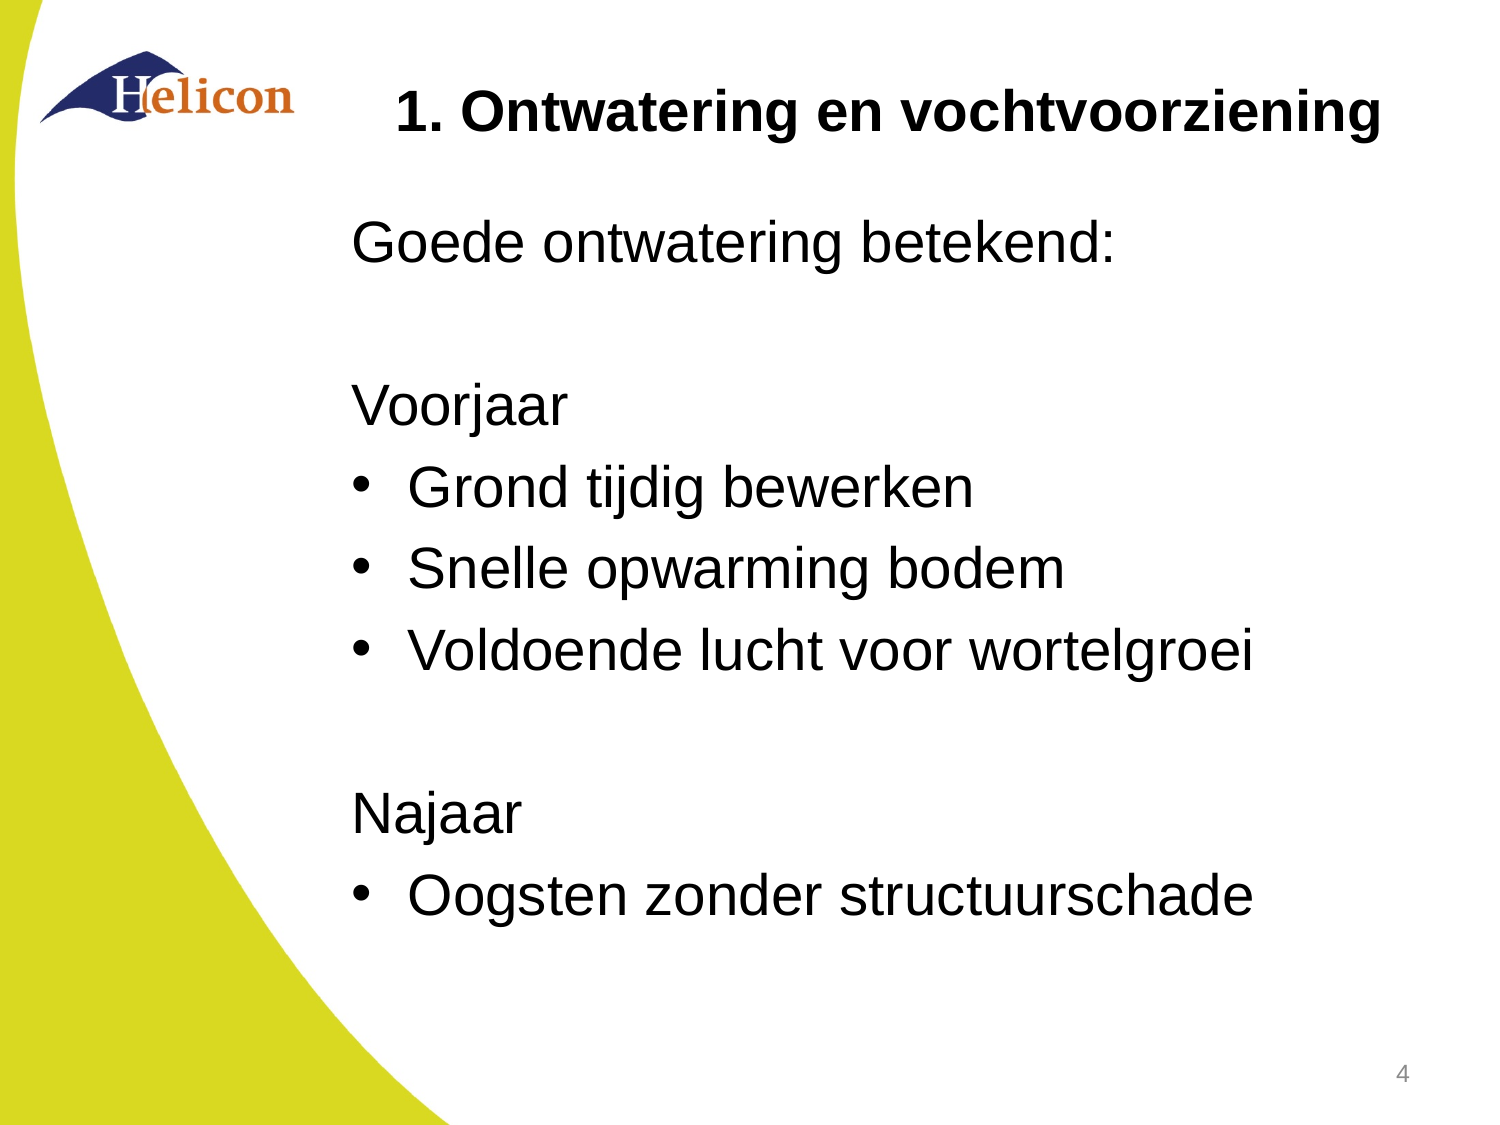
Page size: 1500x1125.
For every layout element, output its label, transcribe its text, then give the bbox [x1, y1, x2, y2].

title 1. Ontwatering en vochtvoorziening [324, 54, 1415, 161]
slide_number 4 [1074, 1042, 1425, 1103]
picture [0, 0, 1500, 1125]
list Goede ontwatering betekend: Voorjaar Grond tijdig bewerken Snelle opwarming bodem Voldoende lucht voor wortelgroei Najaar Oogsten zonder structuurschade [336, 196, 1425, 1005]
